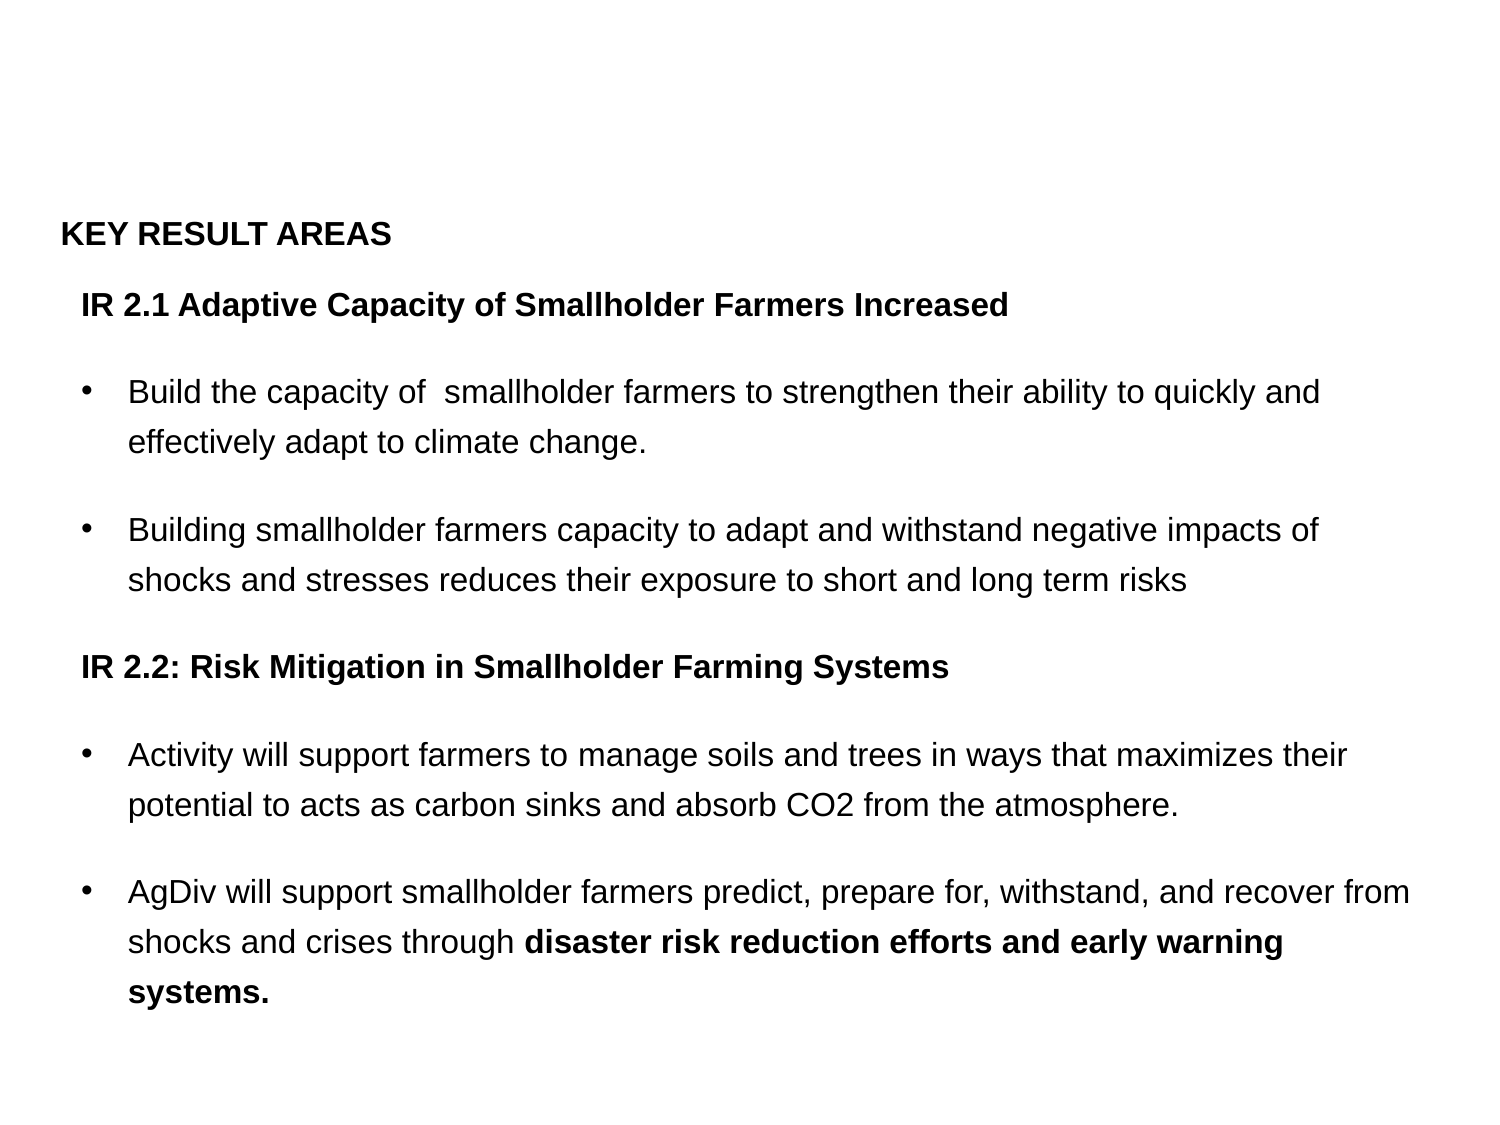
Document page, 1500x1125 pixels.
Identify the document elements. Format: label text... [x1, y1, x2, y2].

list IR 2.1 Adaptive Capacity of Smallholder Farmers Increased Build the capacity of smallholder farmers to strengthen their ability to quickly and effectively adapt to climate change. Building smallholder farmers capacity to adapt and withstand negative impacts of shocks and stresses reduces their exposure to short and long term risks IR 2.2: Risk Mitigation in Smallholder Farming Systems Activity will support farmers to manage soils and trees in ways that maximizes their potential to acts as carbon sinks and absorb CO2 from the atmosphere. AgDiv will support smallholder farmers predict, prepare for, withstand, and recover from shocks and crises through disaster risk reduction efforts and early warning systems. [65, 264, 1437, 975]
list KEY RESULT AREAS [45, 194, 1301, 280]
